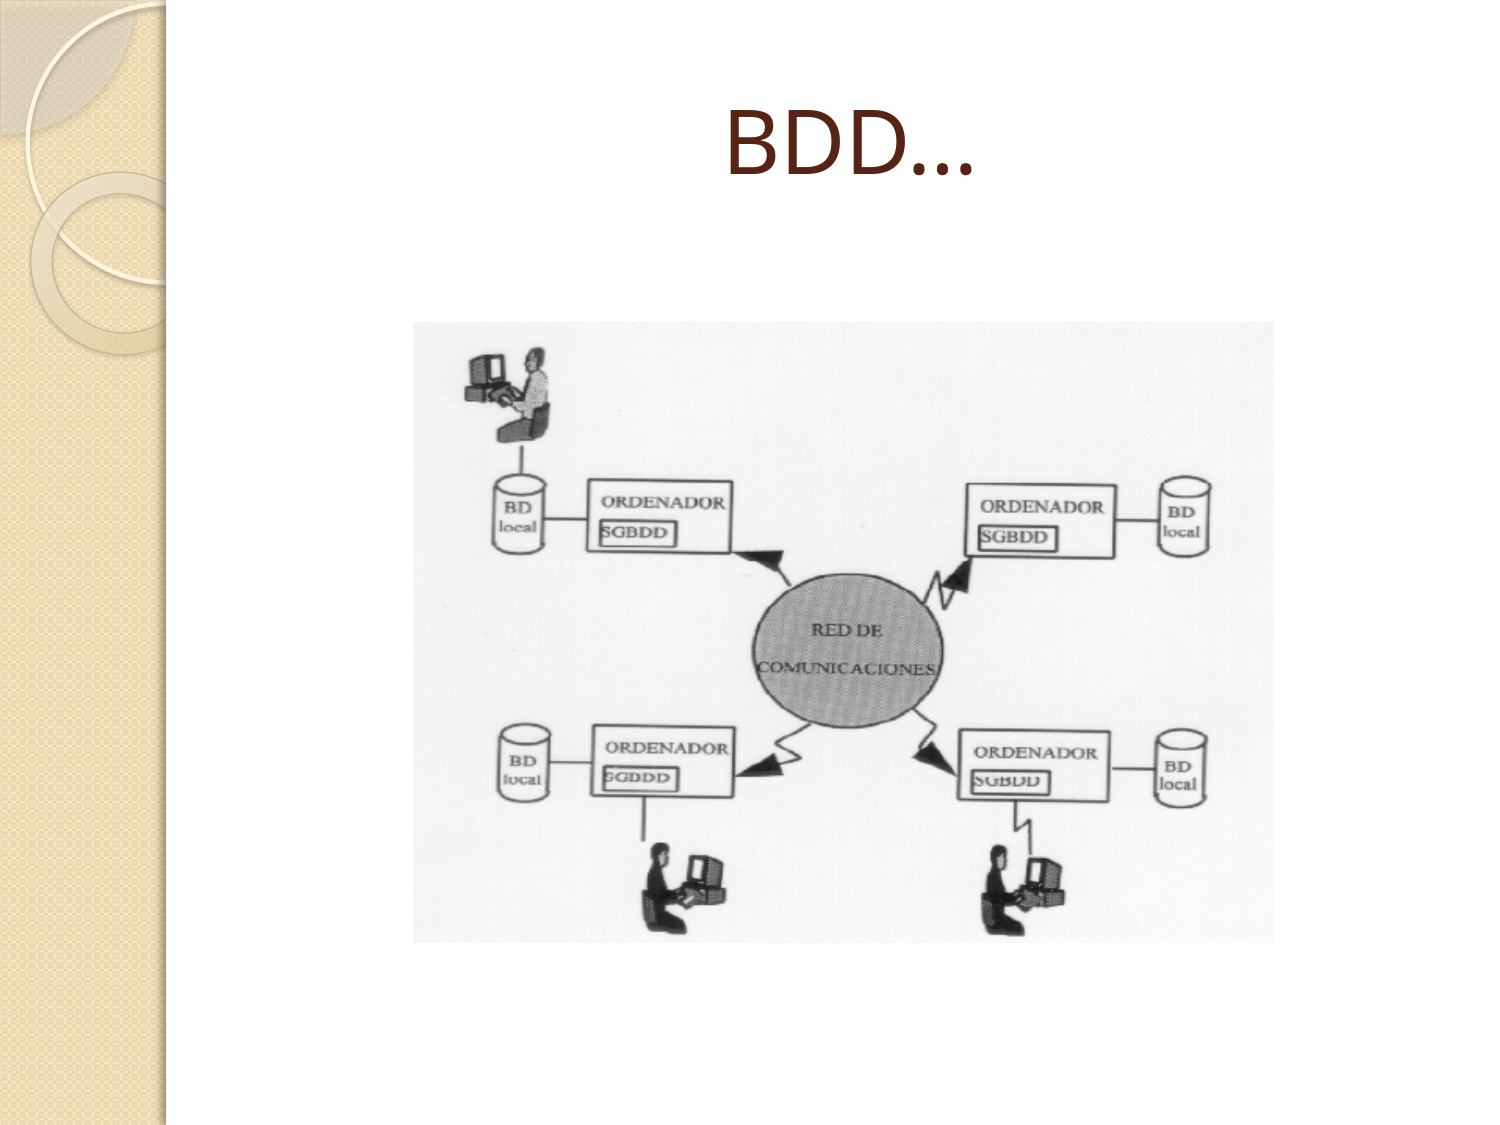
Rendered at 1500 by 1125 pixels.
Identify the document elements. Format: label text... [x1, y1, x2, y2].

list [413, 319, 1288, 944]
title BDD… [235, 45, 1466, 233]
